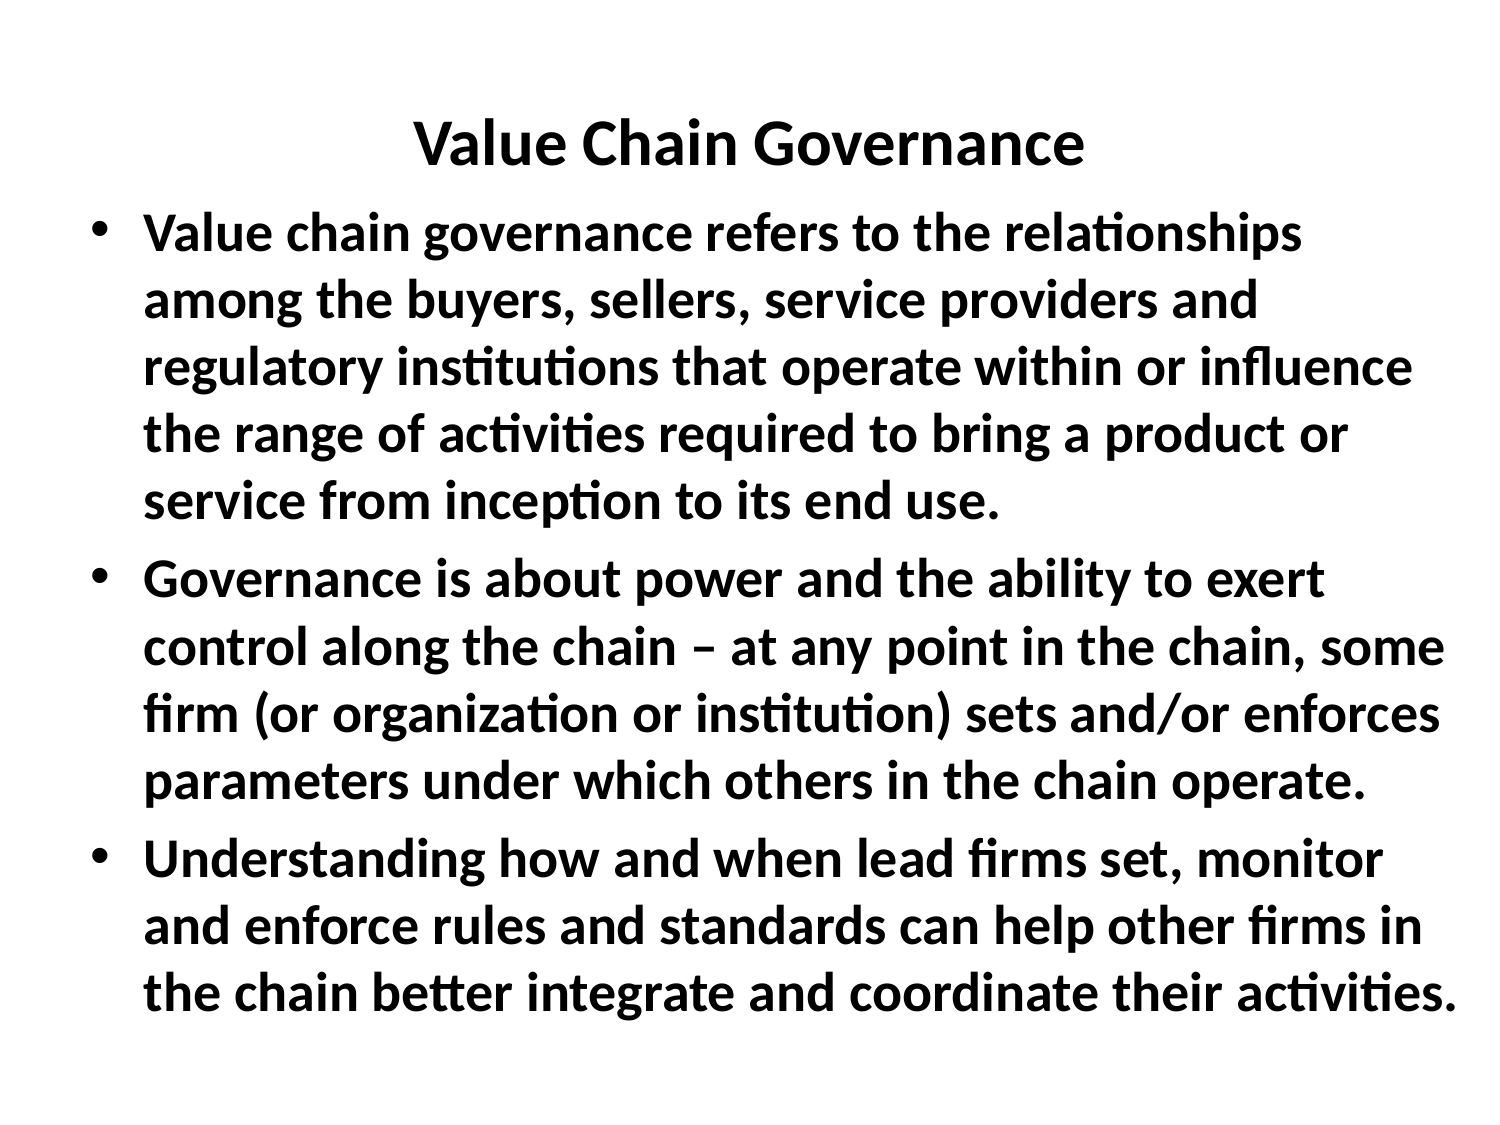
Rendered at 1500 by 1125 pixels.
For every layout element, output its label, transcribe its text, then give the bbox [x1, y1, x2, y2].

list Value chain governance refers to the relationships among the buyers, sellers, service providers and regulatory institutions that operate within or influence the range of activities required to bring a product or service from inception to its end use. Governance is about power and the ability to exert control along the chain – at any point in the chain, some firm (or organization or institution) sets and/or enforces parameters under which others in the chain operate. Understanding how and when lead firms set, monitor and enforce rules and standards can help other firms in the chain better integrate and coordinate their activities. [75, 187, 1475, 1125]
title Value Chain Governance [75, 45, 1425, 187]
